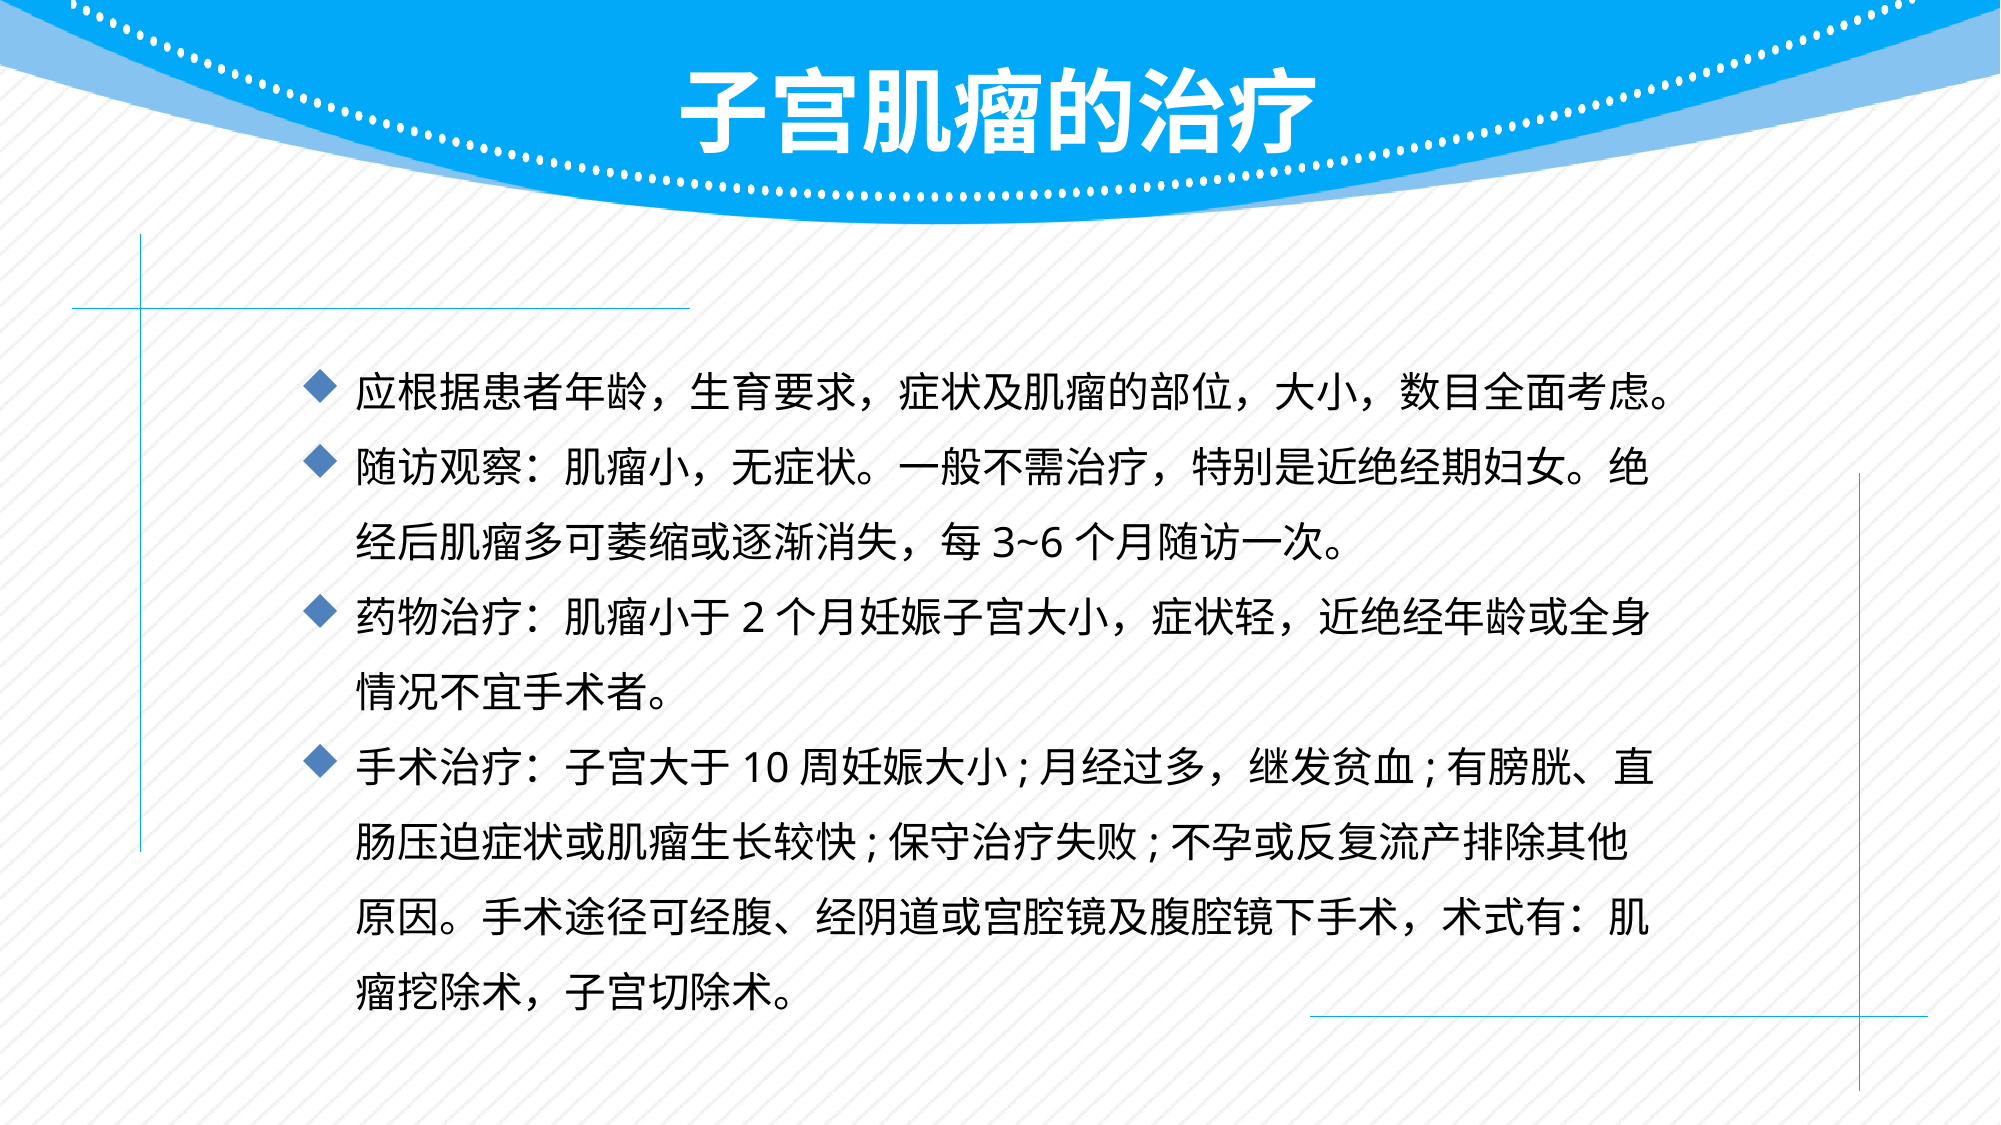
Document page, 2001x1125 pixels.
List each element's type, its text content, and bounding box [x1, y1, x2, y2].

picture [1454, 135, 1459, 143]
picture [975, 192, 980, 201]
picture [1676, 77, 1682, 85]
picture [960, 193, 966, 201]
picture [328, 103, 334, 111]
picture [678, 178, 683, 186]
picture [1621, 93, 1626, 101]
picture [453, 138, 459, 146]
picture [1186, 179, 1192, 187]
picture [734, 184, 740, 192]
picture [1482, 129, 1487, 137]
picture [791, 188, 796, 197]
picture [1551, 112, 1557, 120]
picture [565, 161, 571, 169]
picture [763, 186, 768, 195]
picture [947, 193, 952, 201]
picture [97, 13, 103, 21]
picture [537, 156, 543, 164]
picture [876, 192, 881, 200]
picture [890, 193, 895, 201]
picture [1814, 31, 1819, 39]
picture [1896, 0, 1901, 8]
picture [1468, 132, 1473, 140]
picture [178, 49, 184, 57]
picture [1745, 55, 1751, 63]
picture [1759, 50, 1764, 59]
picture [509, 151, 515, 159]
picture [370, 116, 376, 124]
picture [819, 190, 825, 198]
picture [1383, 149, 1389, 157]
picture [1662, 81, 1668, 89]
picture [1031, 191, 1037, 199]
picture [356, 112, 362, 120]
picture [151, 37, 156, 45]
picture [1003, 192, 1008, 200]
picture [164, 43, 170, 51]
picture [551, 159, 557, 167]
picture [1426, 141, 1431, 149]
picture [137, 31, 143, 39]
picture [232, 70, 238, 78]
picture [84, 7, 89, 15]
picture [833, 191, 839, 199]
picture [904, 193, 909, 201]
picture [1607, 97, 1613, 105]
picture [1523, 119, 1529, 127]
picture [398, 123, 403, 132]
picture [720, 183, 726, 191]
picture [1342, 157, 1347, 165]
picture [1510, 122, 1515, 131]
picture [861, 192, 867, 200]
picture [1215, 175, 1220, 184]
picture [706, 181, 712, 190]
picture [1731, 60, 1737, 68]
picture [1411, 144, 1417, 152]
picture [748, 185, 754, 193]
picture [1229, 173, 1235, 182]
picture [412, 127, 417, 135]
picture [664, 176, 669, 184]
picture [777, 187, 782, 196]
picture [273, 85, 279, 93]
picture [1173, 180, 1178, 188]
picture [246, 75, 252, 83]
picture [1356, 154, 1361, 163]
picture [1102, 186, 1107, 195]
picture [1841, 21, 1847, 30]
picture [692, 180, 698, 188]
picture [1565, 108, 1571, 117]
picture [124, 25, 129, 34]
picture [1059, 189, 1065, 197]
picture [1116, 185, 1121, 193]
picture [1773, 46, 1778, 54]
picture [467, 141, 473, 149]
picture [523, 153, 529, 161]
picture [918, 193, 924, 201]
picture [110, 19, 116, 27]
picture [1369, 152, 1375, 160]
picture [219, 65, 225, 73]
picture [932, 193, 937, 201]
picture [205, 60, 211, 68]
picture [1243, 172, 1249, 180]
picture [805, 190, 811, 197]
picture [1537, 115, 1543, 124]
picture [1690, 73, 1695, 81]
picture [481, 145, 487, 152]
picture [440, 134, 445, 143]
picture [0, 0, 2001, 1125]
picture [495, 147, 501, 156]
picture [1786, 41, 1792, 49]
picture [287, 90, 293, 98]
picture [1088, 187, 1093, 196]
picture [1800, 36, 1806, 44]
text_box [72, 234, 1928, 1091]
picture [1704, 68, 1710, 77]
picture [301, 94, 306, 103]
picture [1593, 101, 1599, 109]
picture [1073, 188, 1079, 197]
picture [1130, 184, 1136, 192]
picture [1158, 182, 1164, 190]
picture [1855, 16, 1860, 24]
picture [989, 192, 994, 200]
picture [1495, 125, 1501, 134]
picture [579, 164, 585, 172]
picture [847, 191, 853, 199]
picture [191, 54, 197, 62]
picture [1882, 6, 1888, 14]
picture [1439, 138, 1445, 146]
picture [622, 170, 627, 179]
picture [1649, 85, 1654, 93]
picture [1869, 11, 1874, 19]
picture [1827, 26, 1833, 34]
picture [649, 174, 655, 183]
picture [384, 120, 389, 128]
picture [1579, 105, 1585, 113]
picture [1201, 177, 1206, 185]
picture [1045, 190, 1051, 198]
picture [607, 168, 613, 177]
text_box 子宫肌瘤的治疗 [662, 46, 1335, 172]
picture [342, 108, 348, 116]
picture [260, 80, 265, 88]
picture [593, 166, 599, 174]
picture [1635, 89, 1640, 97]
picture [1397, 147, 1403, 155]
picture [635, 172, 641, 181]
picture [1017, 191, 1023, 199]
picture [425, 131, 431, 139]
picture [1717, 64, 1723, 73]
picture [1144, 183, 1150, 191]
picture [315, 99, 320, 107]
